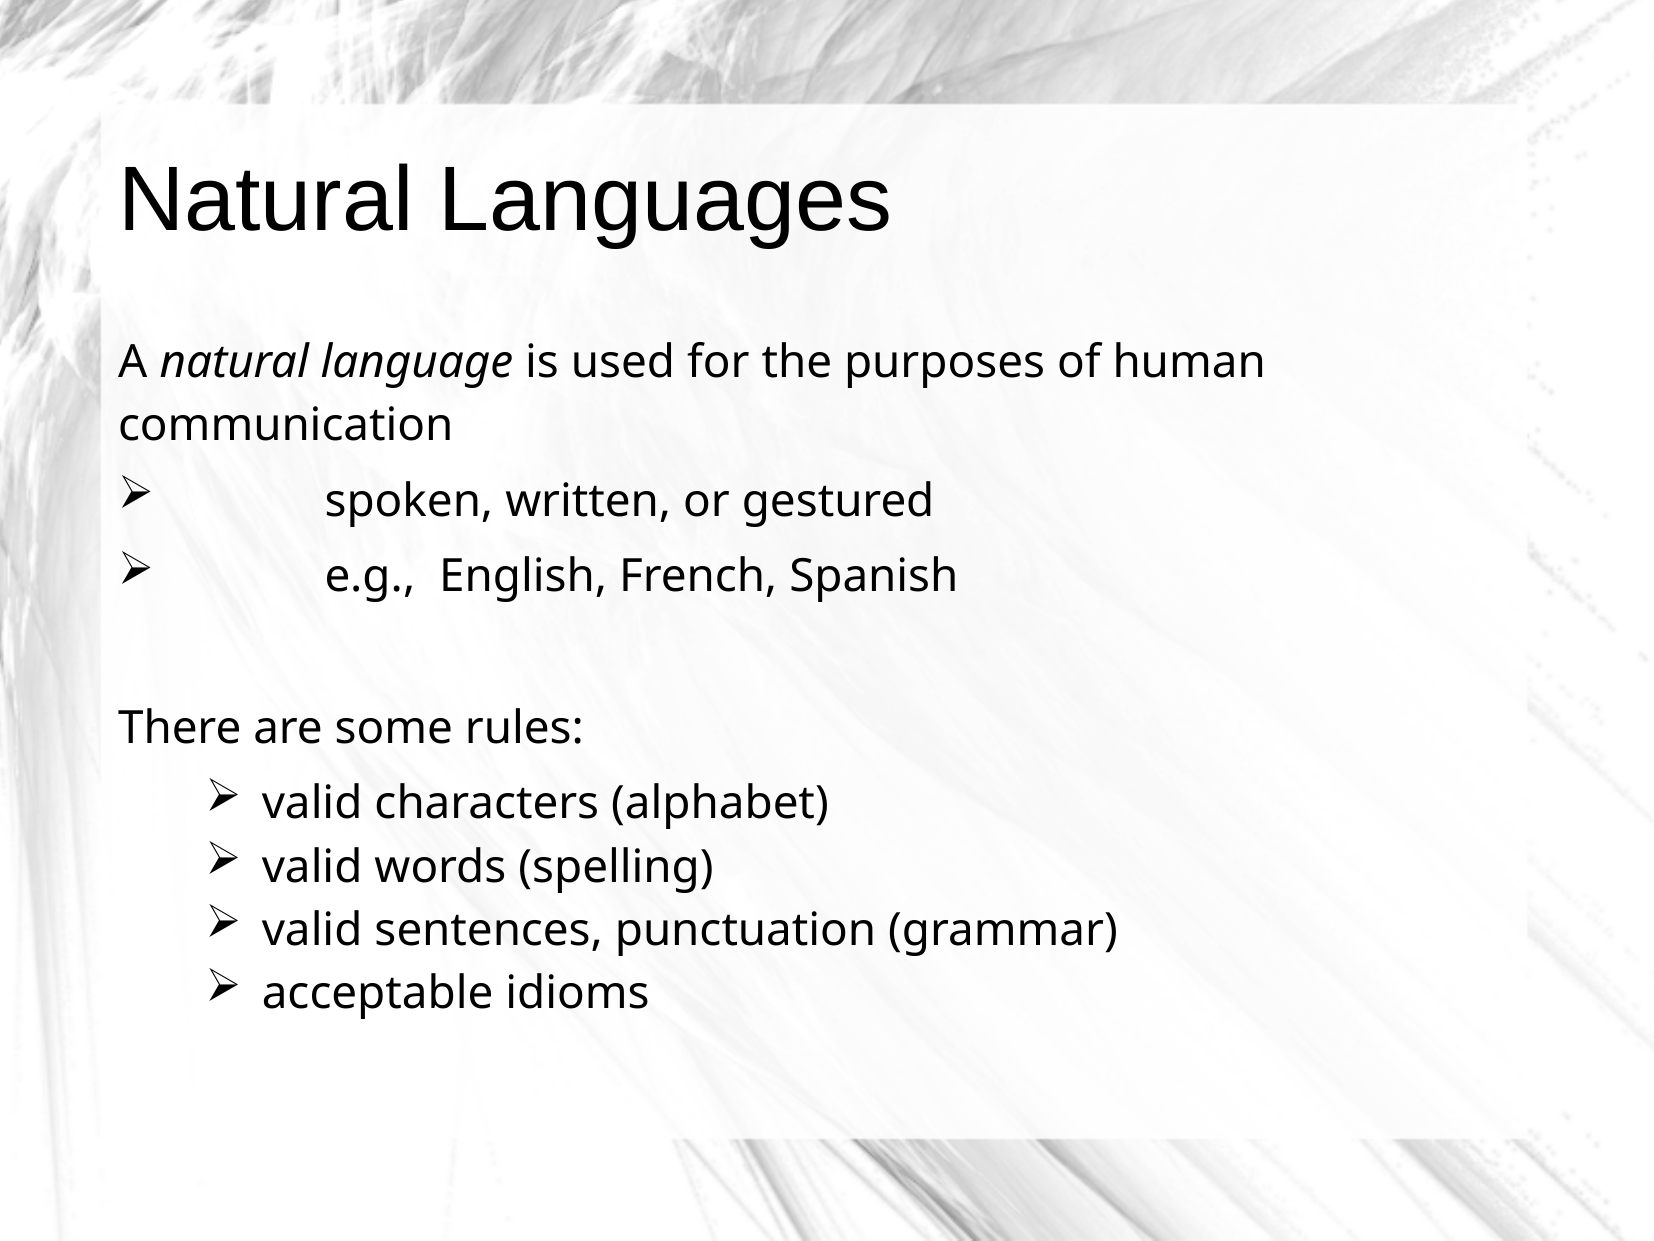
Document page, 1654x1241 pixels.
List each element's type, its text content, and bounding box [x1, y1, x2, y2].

picture [0, 0, 1654, 1241]
list A natural language is used for the purposes of human communication spoken, written, or gestured e.g., English, French, Spanish There are some rules: valid characters (alphabet) valid words (spelling) valid sentences, punctuation (grammar) acceptable idioms [118, 319, 1571, 1109]
title Natural Languages [118, 93, 1506, 299]
